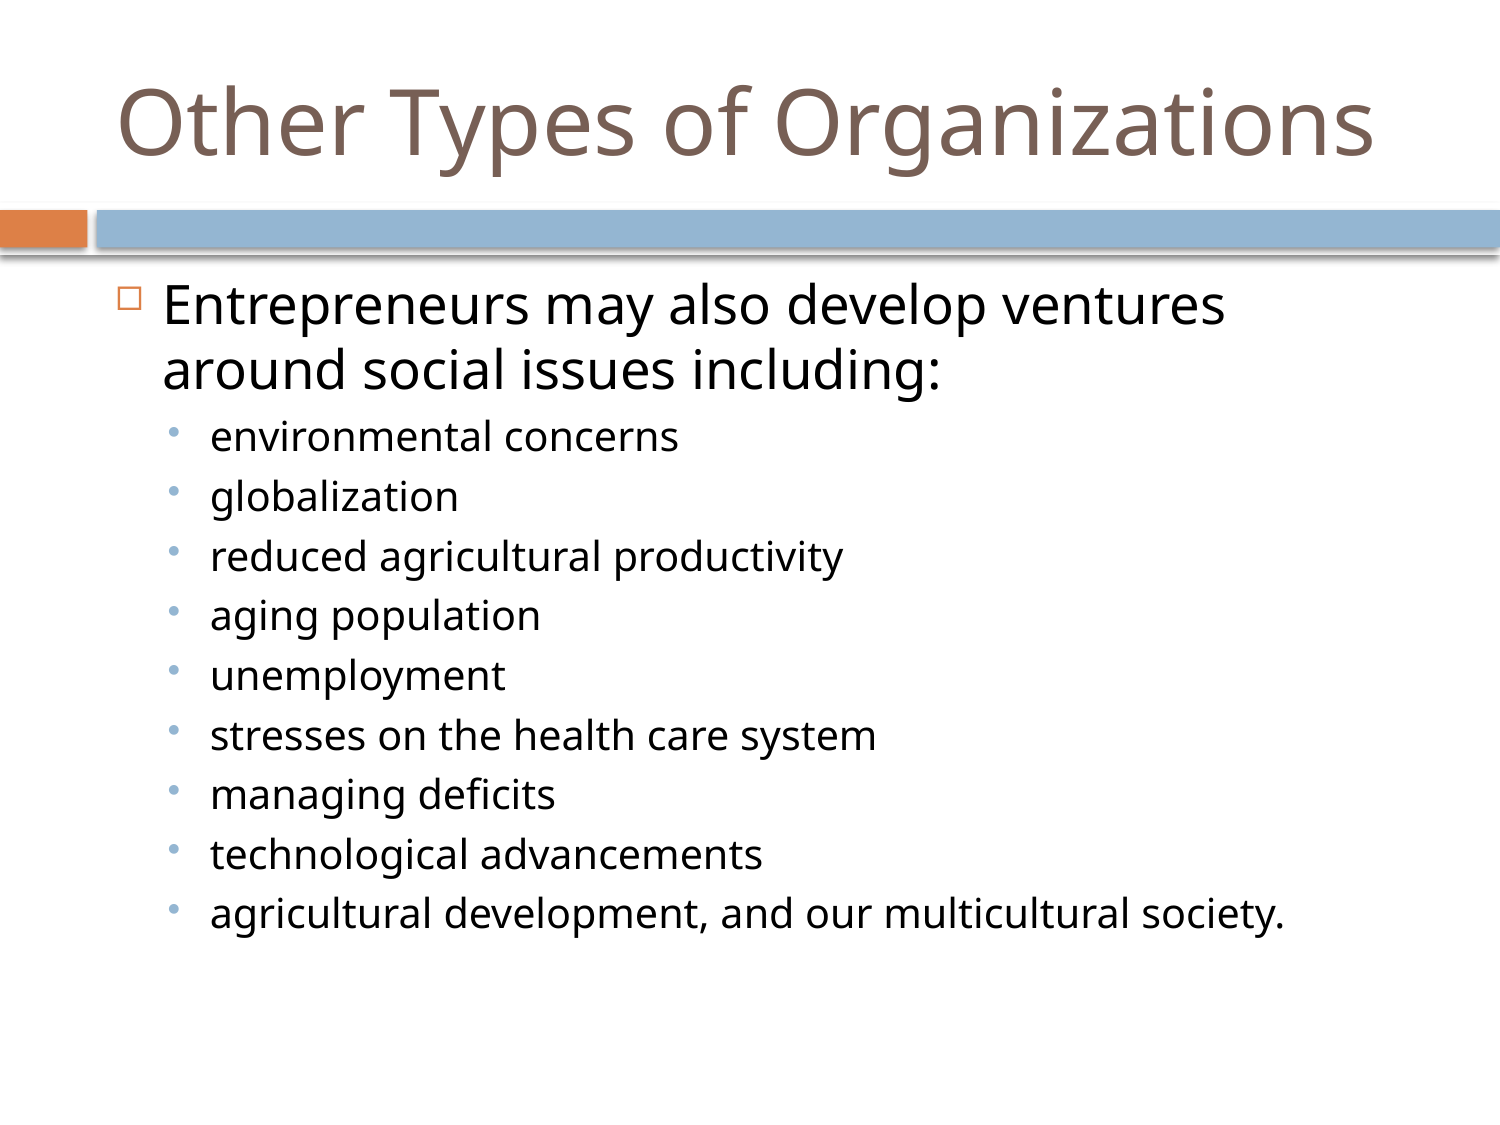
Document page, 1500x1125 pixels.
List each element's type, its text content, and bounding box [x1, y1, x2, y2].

title Other Types of Organizations [100, 37, 1438, 200]
list Entrepreneurs may also develop ventures around social issues including: environmental concerns globalization reduced agricultural productivity aging population unemployment stresses on the health care system managing deficits technological advancements agricultural development, and our multicultural society. [100, 262, 1438, 1000]
